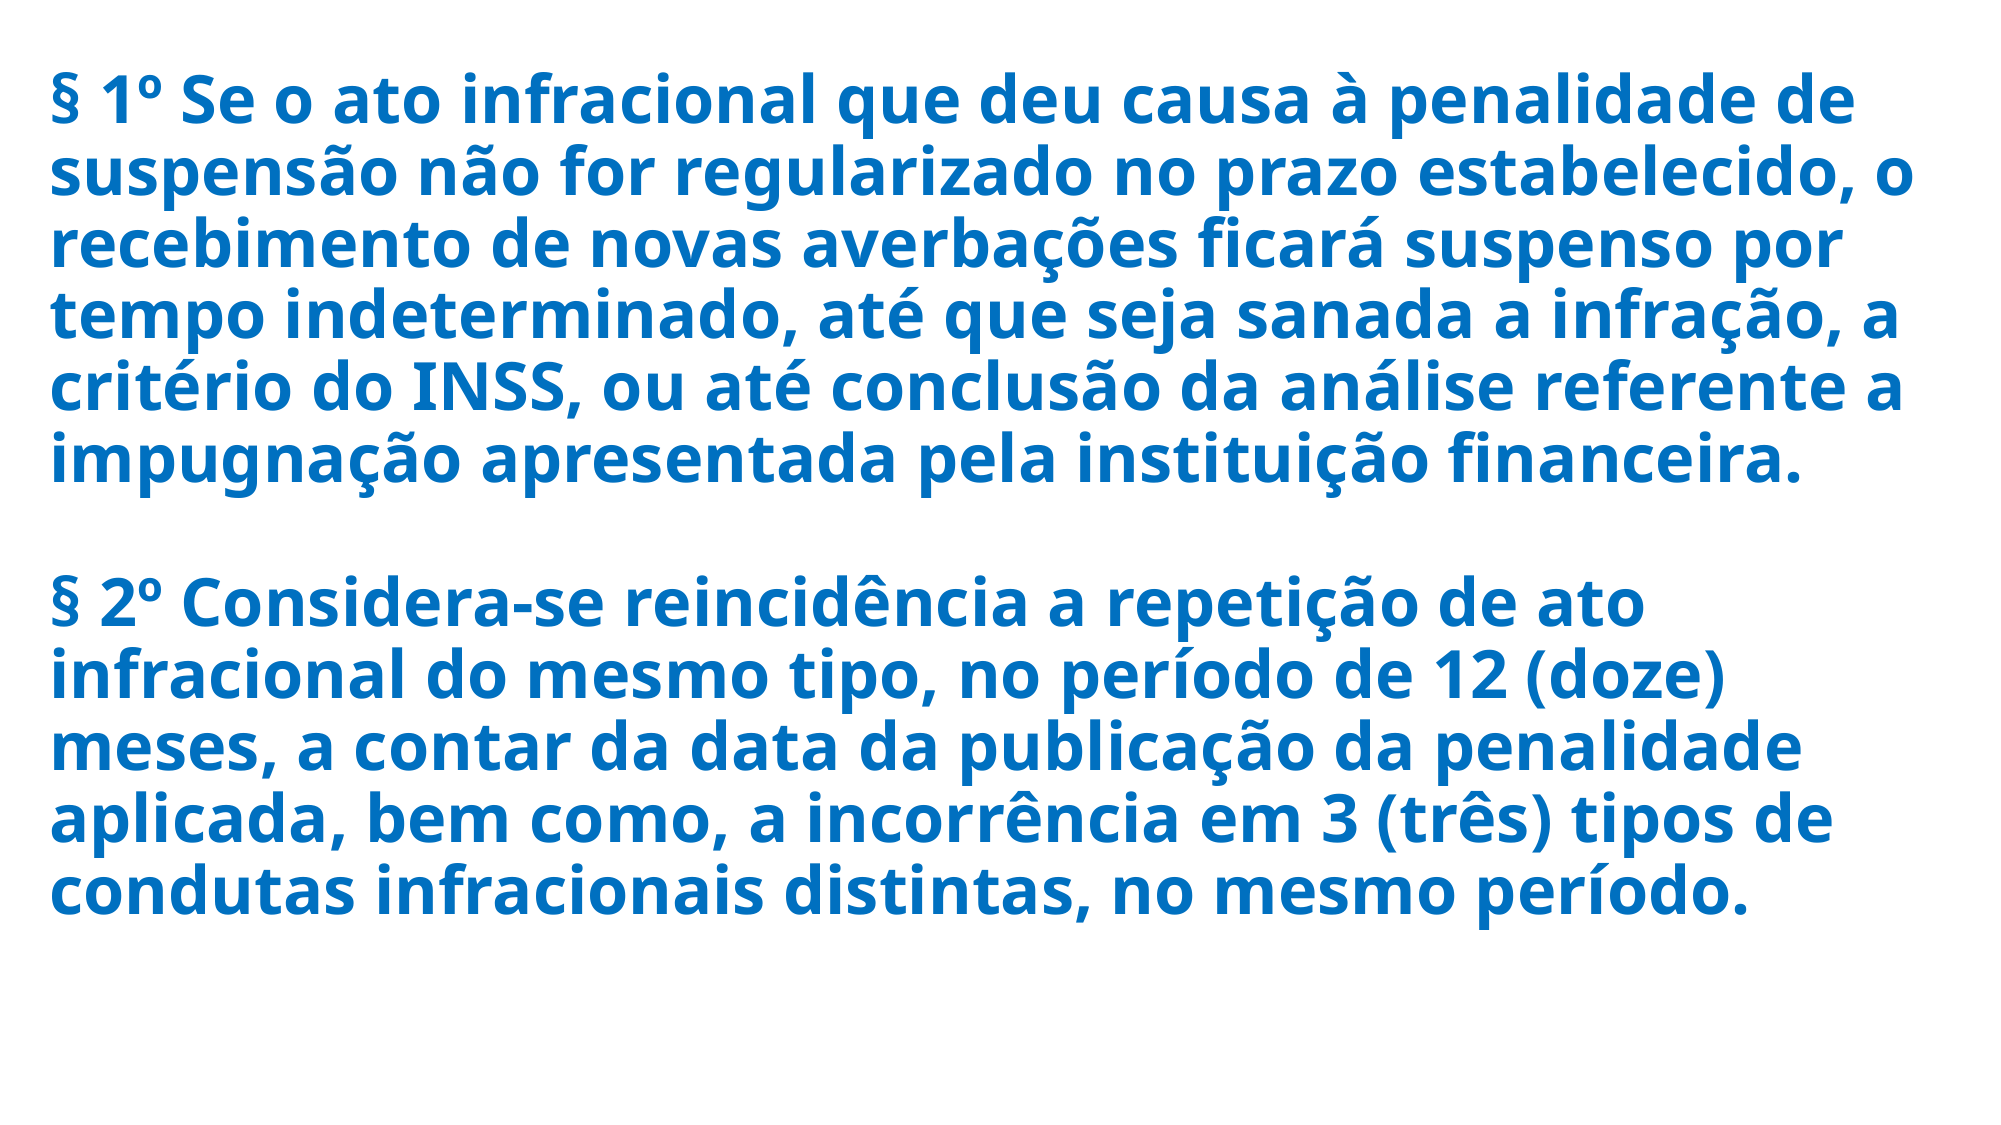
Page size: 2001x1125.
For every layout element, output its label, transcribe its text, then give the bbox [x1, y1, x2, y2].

title § 1º Se o ato infracional que deu causa à penalidade de suspensão não for regularizado no prazo estabelecido, o recebimento de novas averbações ficará suspenso por tempo indeterminado, até que seja sanada a infração, a critério do INSS, ou até conclusão da análise referente a impugnação apresentada pela instituição financeira. § 2º Considera-se reincidência a repetição de ato infracional do mesmo tipo, no período de 12 (doze) meses, a contar da data da publicação da penalidade aplicada, bem como, a incorrência em 3 (três) tipos de condutas infracionais distintas, no mesmo período. [34, 49, 1970, 1083]
